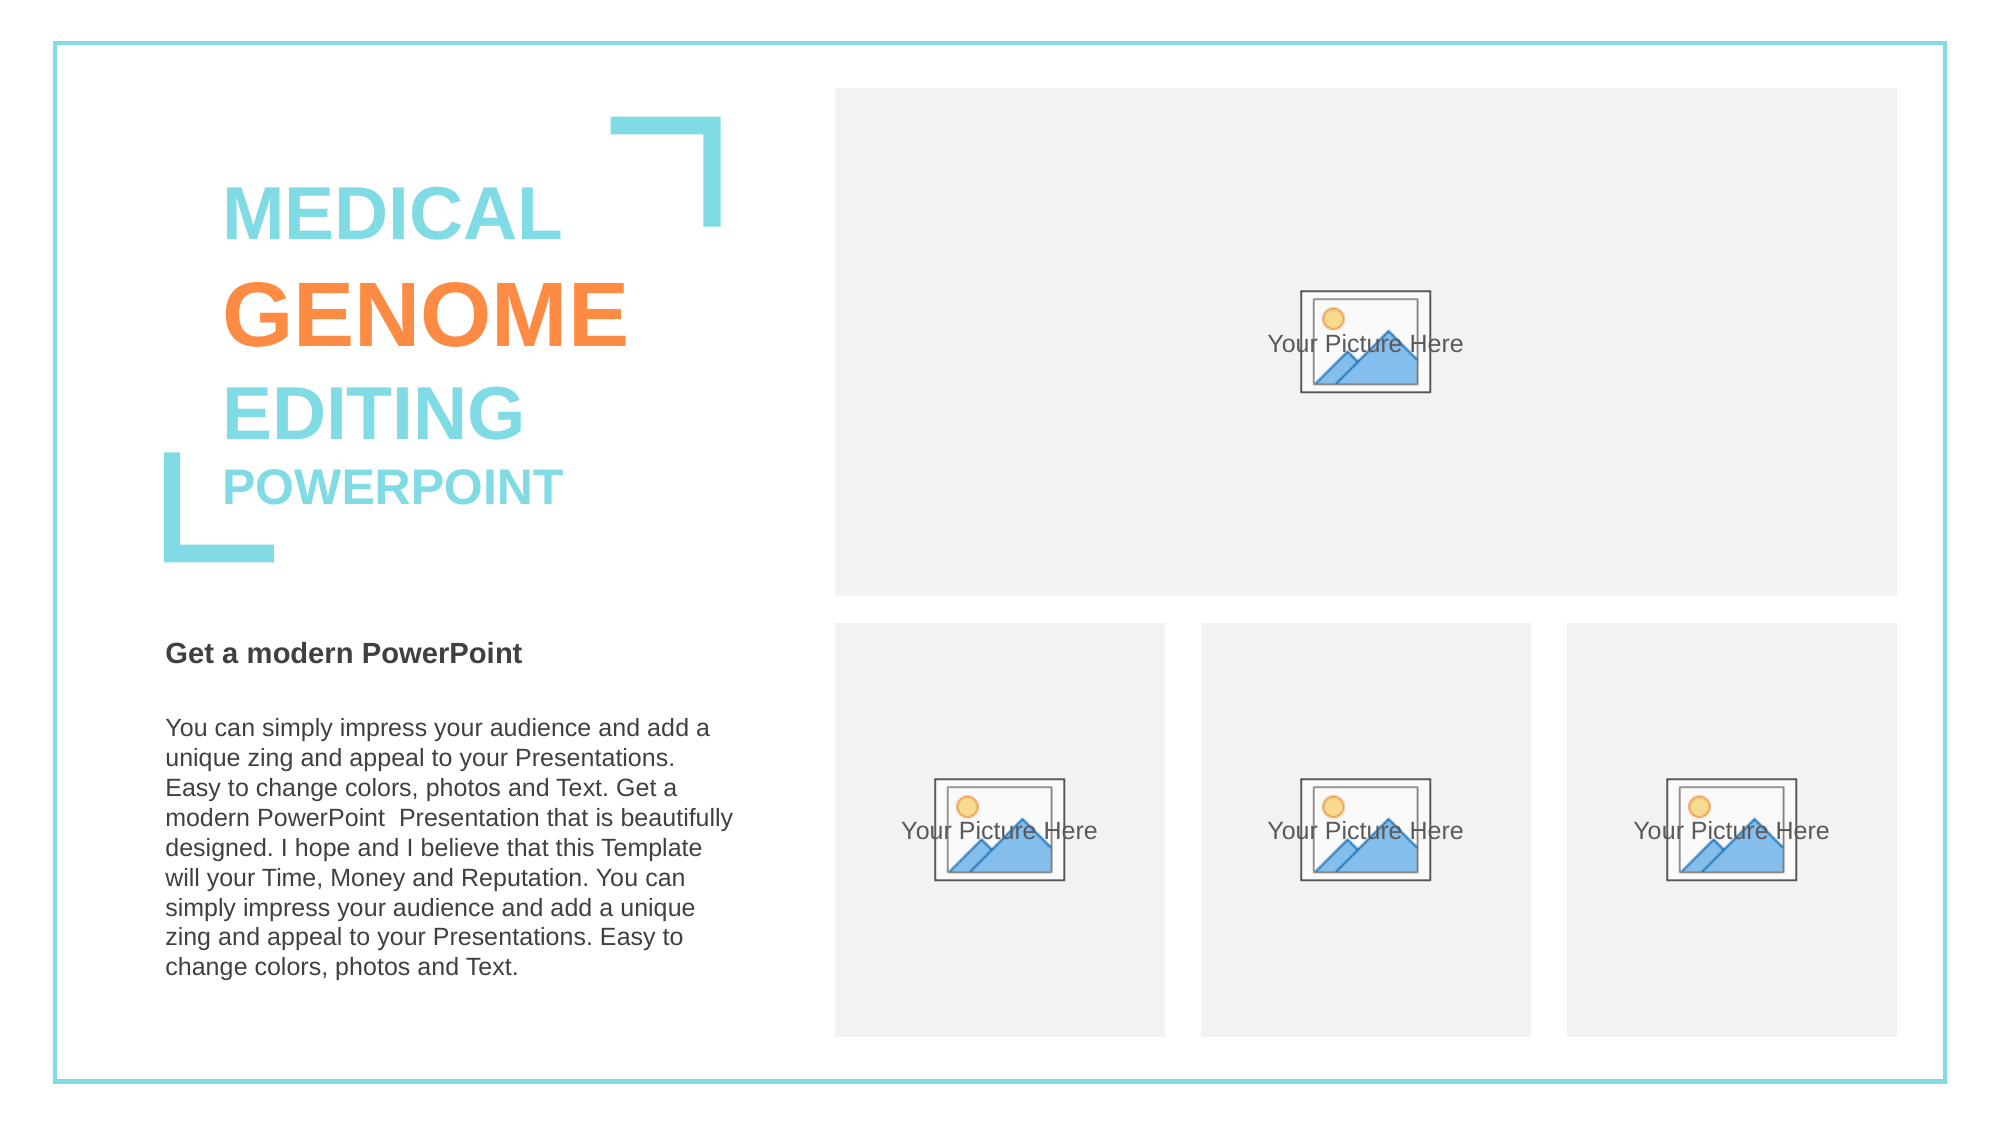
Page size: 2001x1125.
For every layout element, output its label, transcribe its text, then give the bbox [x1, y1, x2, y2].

text_box MEDICAL GENOME EDITING POWERPOINT [207, 157, 678, 522]
picture [1200, 623, 1532, 1037]
text_box [163, 451, 275, 563]
text_box [610, 116, 722, 228]
picture [834, 88, 1898, 597]
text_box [150, 626, 754, 992]
picture [834, 623, 1166, 1037]
picture [1566, 623, 1898, 1037]
